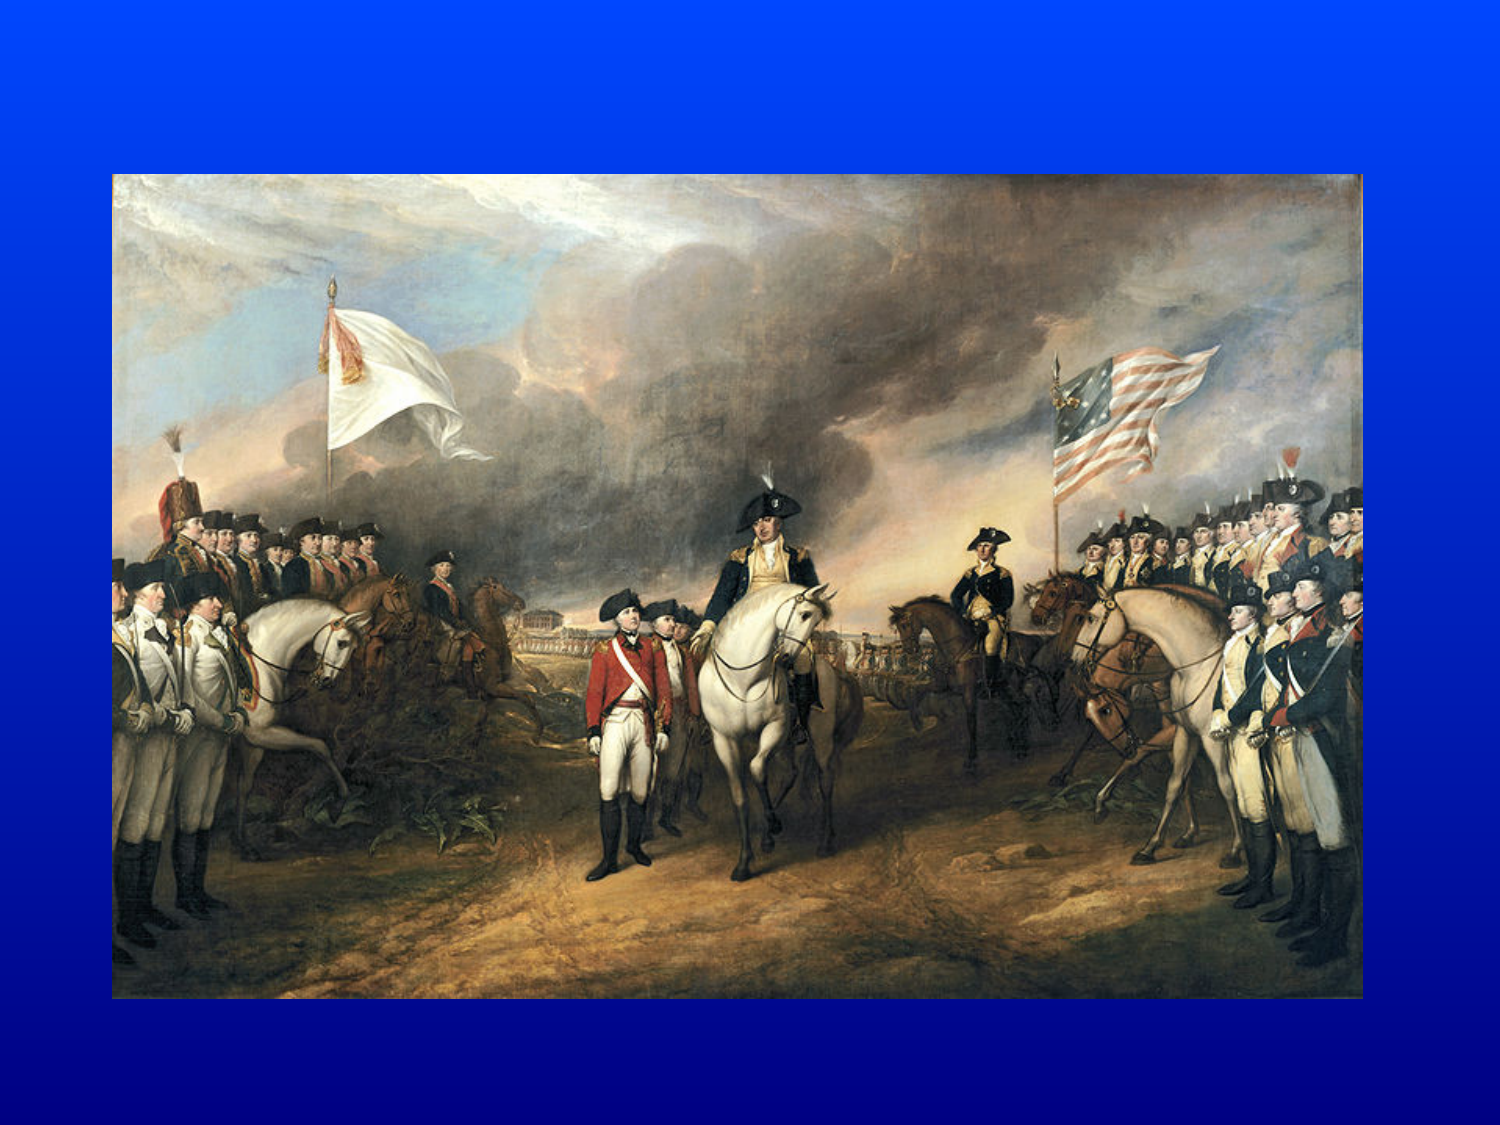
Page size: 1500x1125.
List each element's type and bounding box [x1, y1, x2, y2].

picture [112, 174, 1363, 999]
